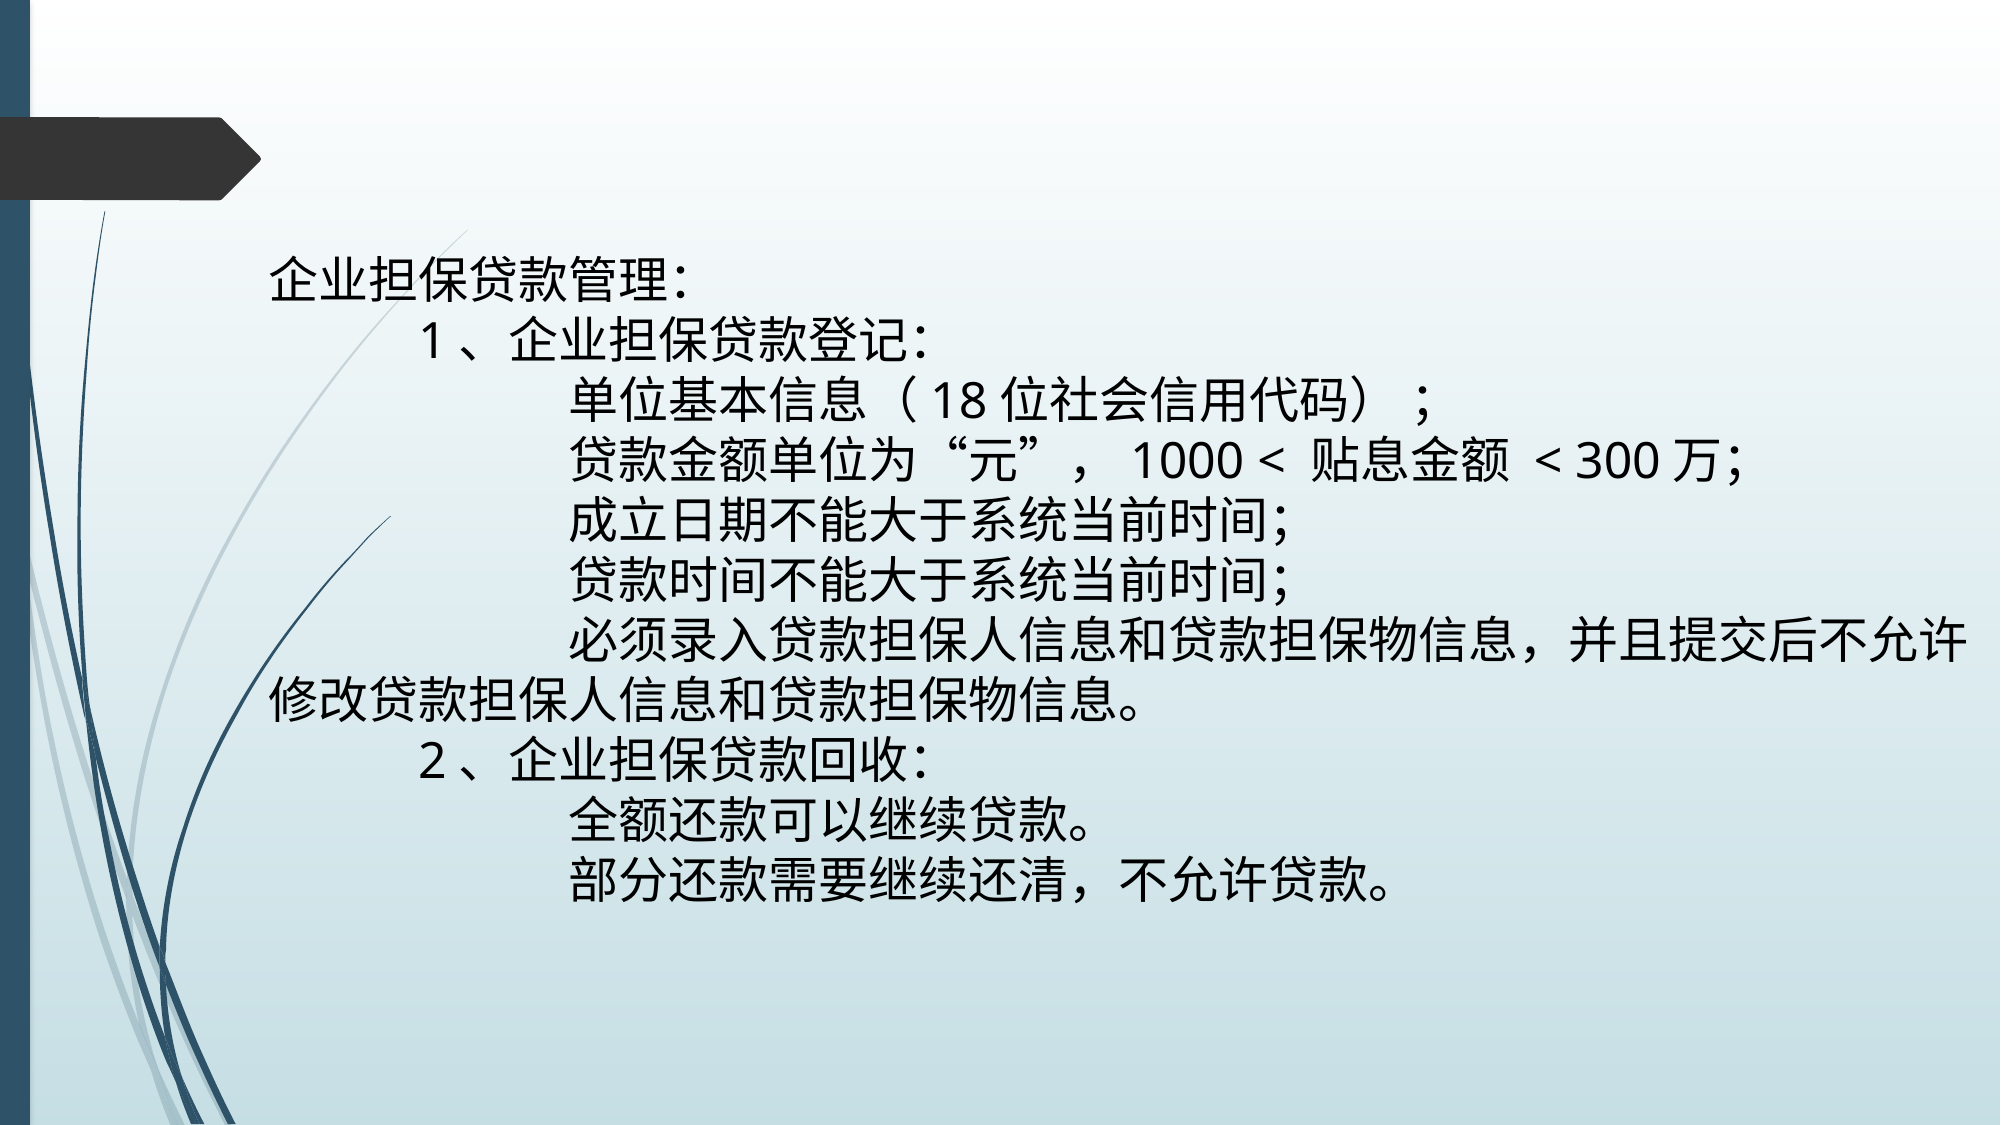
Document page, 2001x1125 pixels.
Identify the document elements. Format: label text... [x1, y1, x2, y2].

text_box 企业担保贷款管理： 1、企业担保贷款登记： 单位基本信息（18位社会信用代码） ； 贷款金额单位为“元”，1000 < 贴息金额 < 300万； 成立日期不能大于系统当前时间； 贷款时间不能大于系统当前时间； 必须录入贷款担保人信息和贷款担保物信息，并且提交后不允许修改贷款担保人信息和贷款担保物信息。 2、企业担保贷款回收： 全额还款可以继续贷款。 部分还款需要继续还清，不允许贷款。 [253, 241, 2000, 917]
